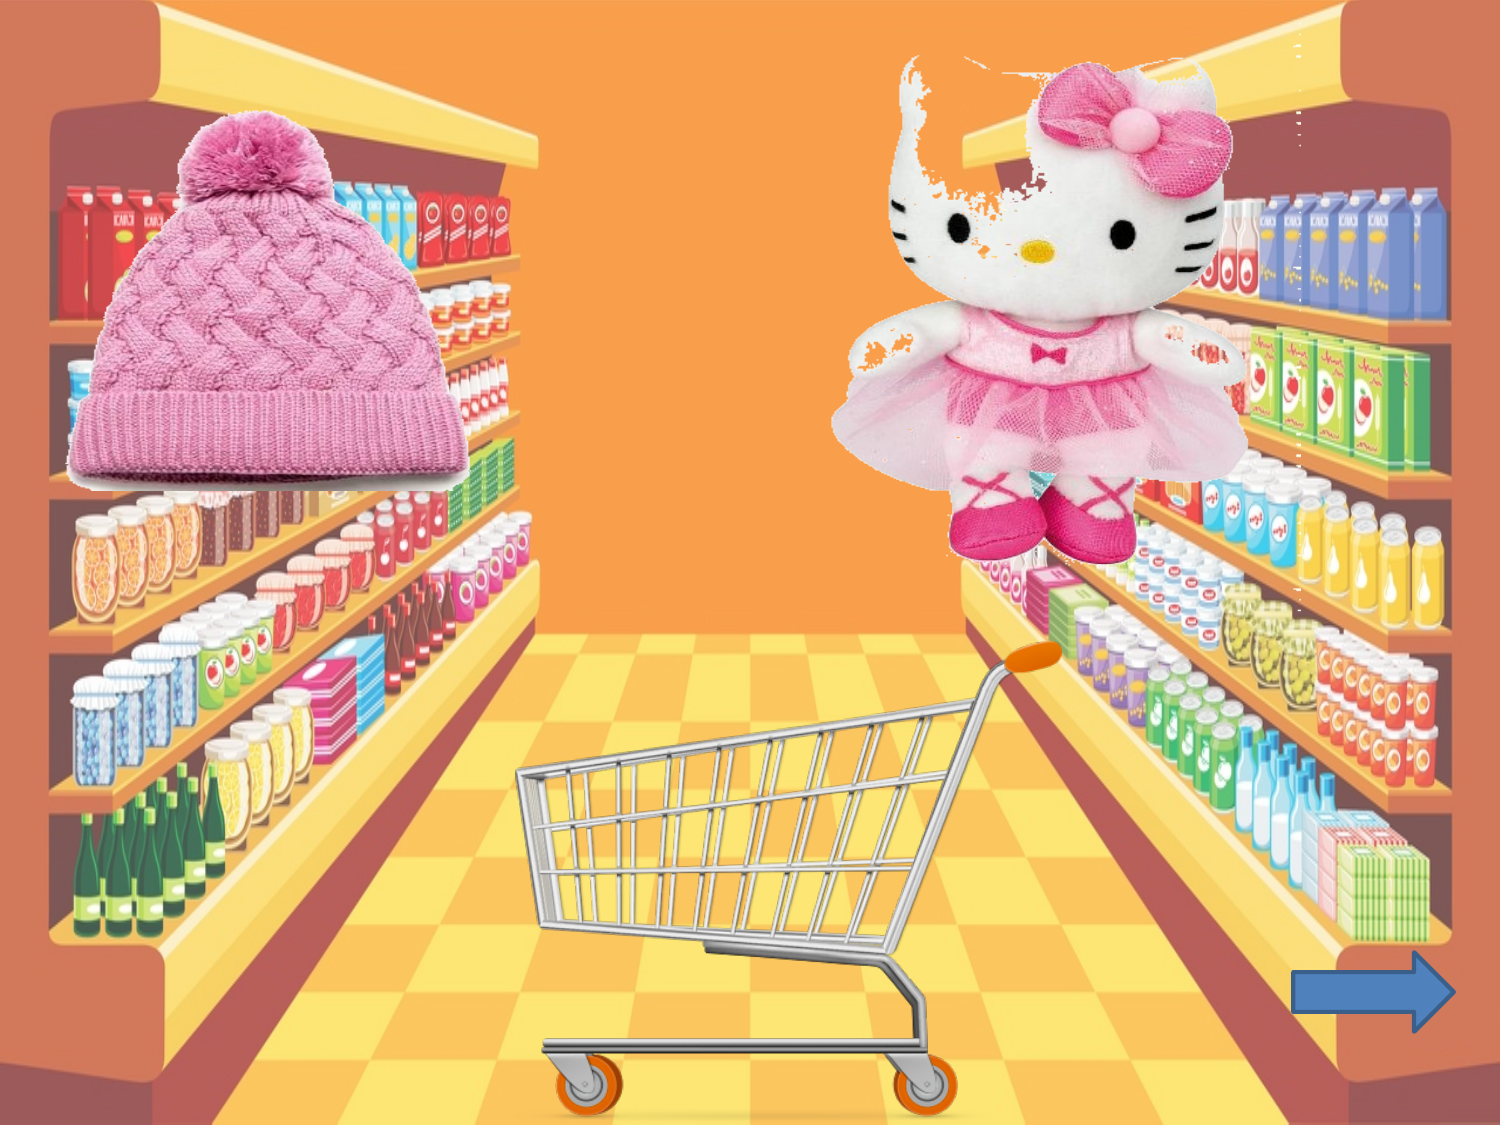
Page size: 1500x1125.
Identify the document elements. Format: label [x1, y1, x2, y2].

picture [784, 0, 1301, 627]
picture [513, 640, 1063, 1125]
picture [64, 101, 473, 491]
text_box [1291, 950, 1456, 1034]
